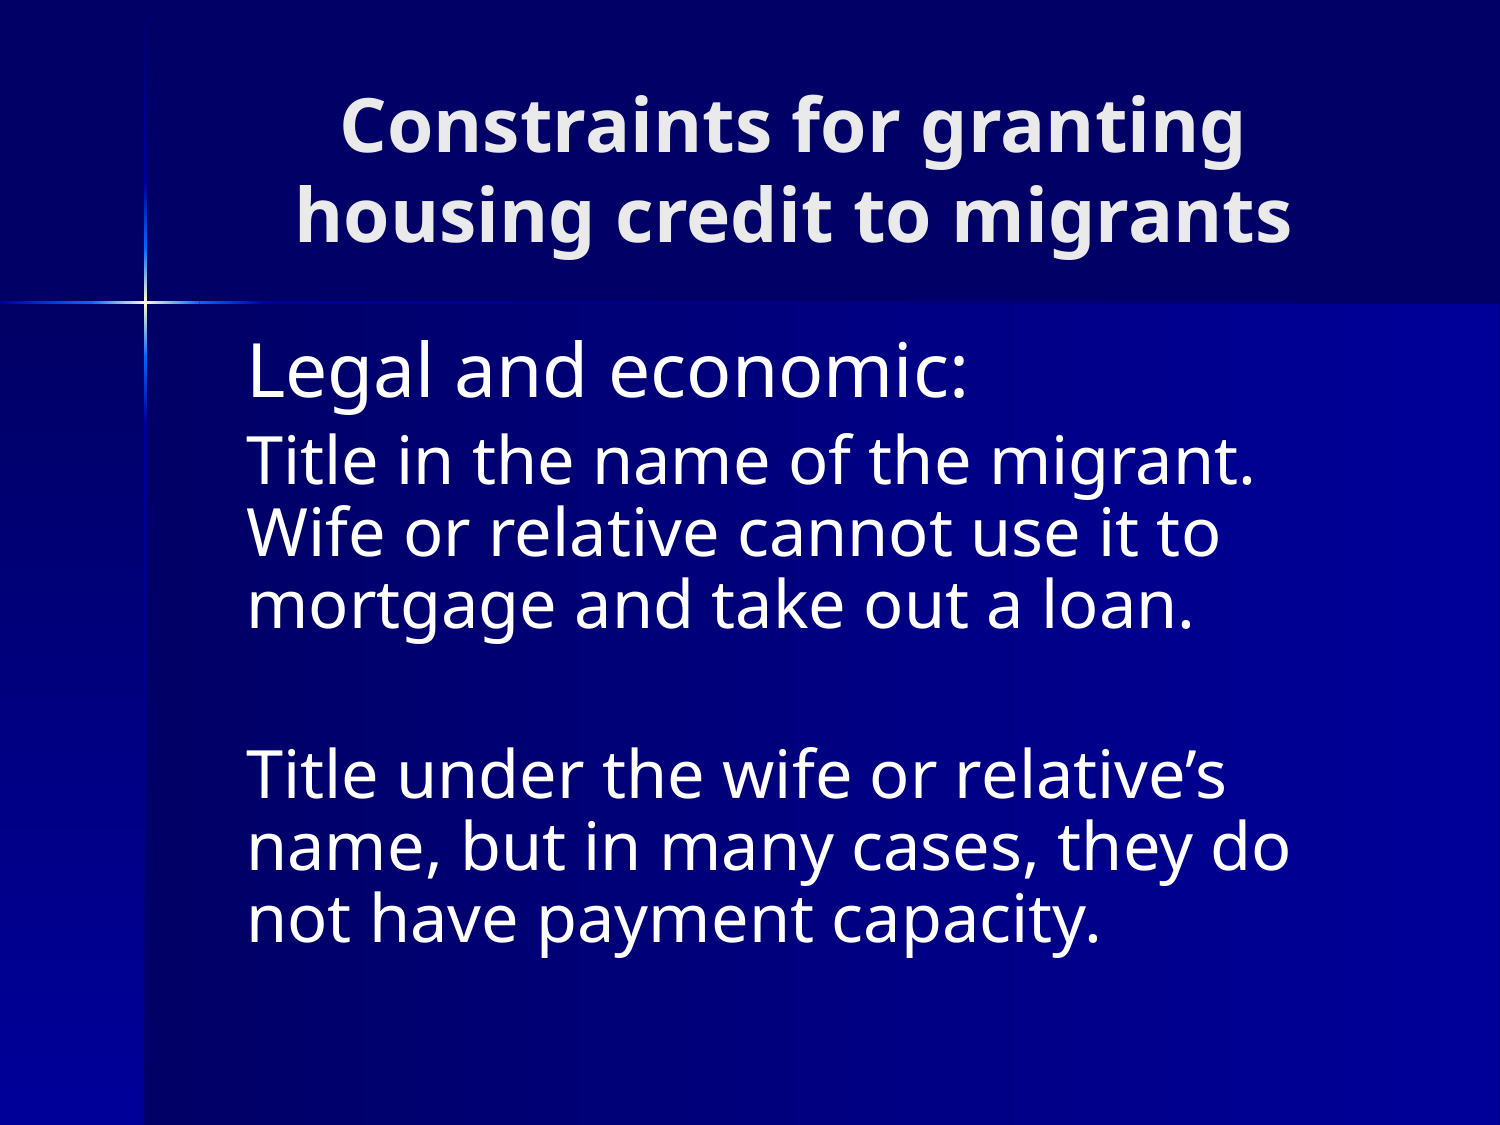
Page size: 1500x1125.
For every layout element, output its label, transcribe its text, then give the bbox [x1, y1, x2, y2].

list Legal and economic: Title in the name of the migrant. Wife or relative cannot use it to mortgage and take out a loan. Title under the wife or relative’s name, but in many cases, they do not have payment capacity. [174, 324, 1413, 1001]
title Constraints for granting housing credit to migrants [174, 49, 1413, 286]
